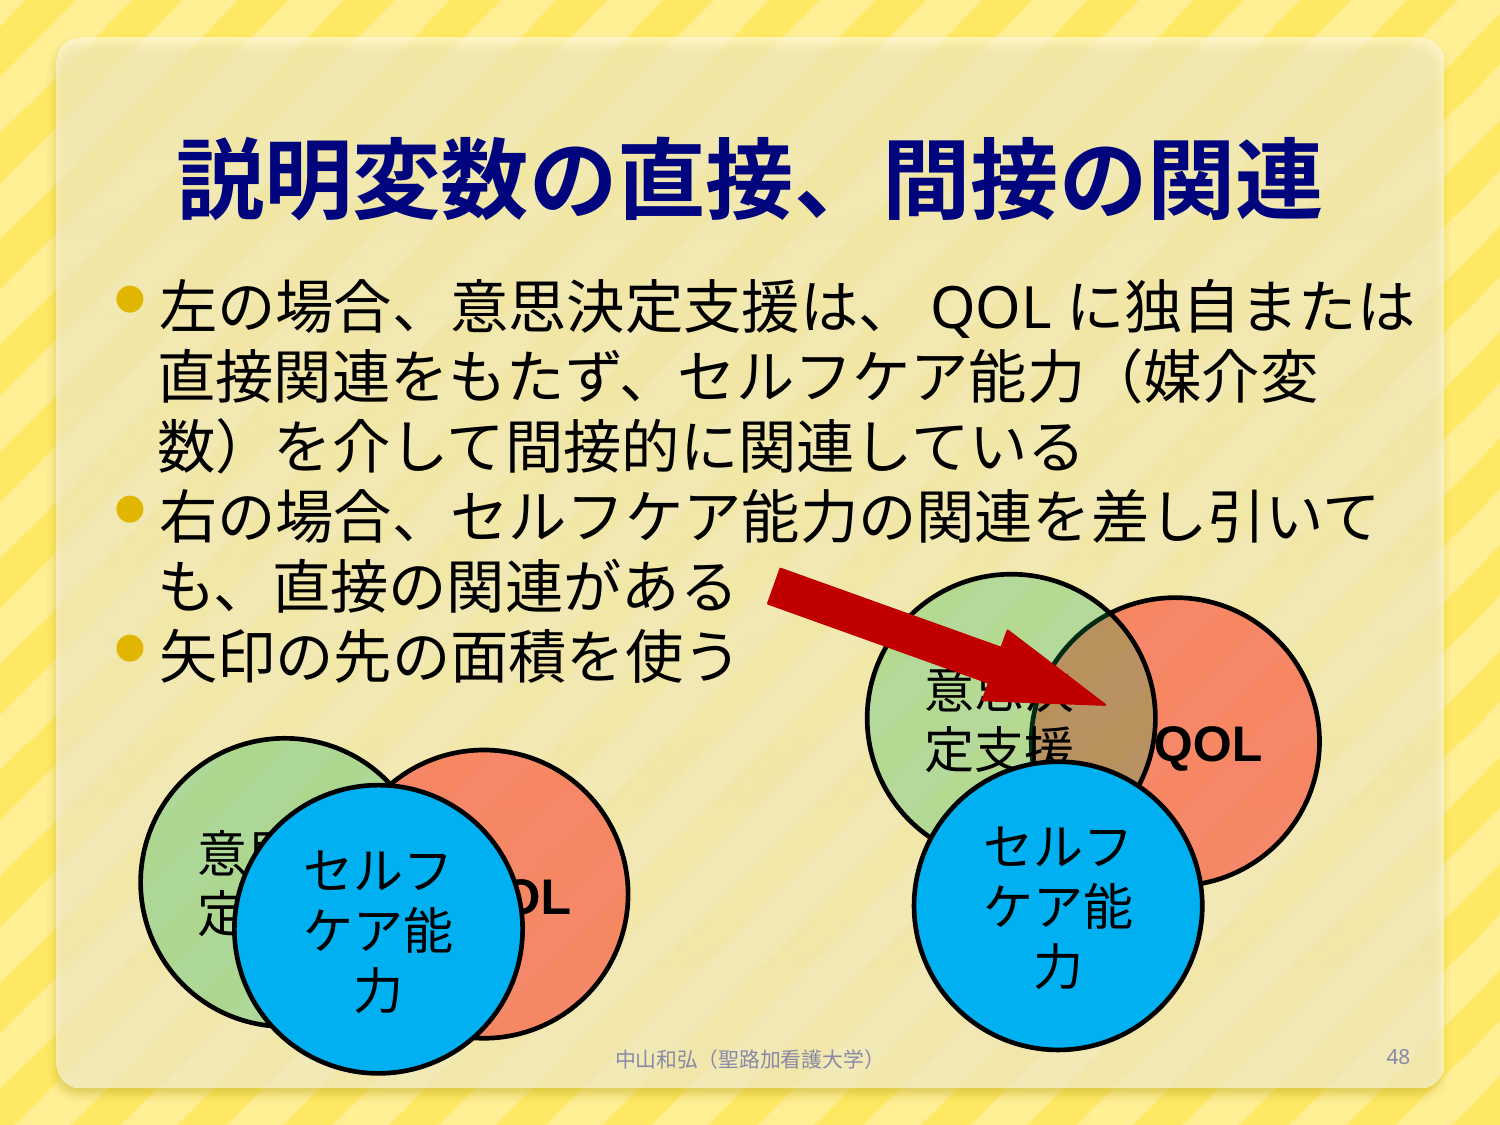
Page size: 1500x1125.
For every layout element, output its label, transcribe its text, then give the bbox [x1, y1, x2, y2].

footer 中山和弘（聖路加看護大学） [631, 1019, 988, 1080]
text_box ｒ2 [0, 0, 1500, 1125]
list 左の場合、意思決定支援は、QOLに独自または直接関連をもたず、セルフケア能力（媒介変数）を介して間接的に関連している 右の場合、セルフケア能力の関連を差し引いても、直接の関連がある 矢印の先の面積を使う [75, 262, 1425, 1005]
slide_number 48 [1074, 1019, 1425, 1080]
text_box [767, 567, 861, 639]
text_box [867, 574, 1320, 1050]
title 説明変数の直接、間接の関連 [75, 50, 1425, 238]
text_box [140, 738, 629, 1074]
